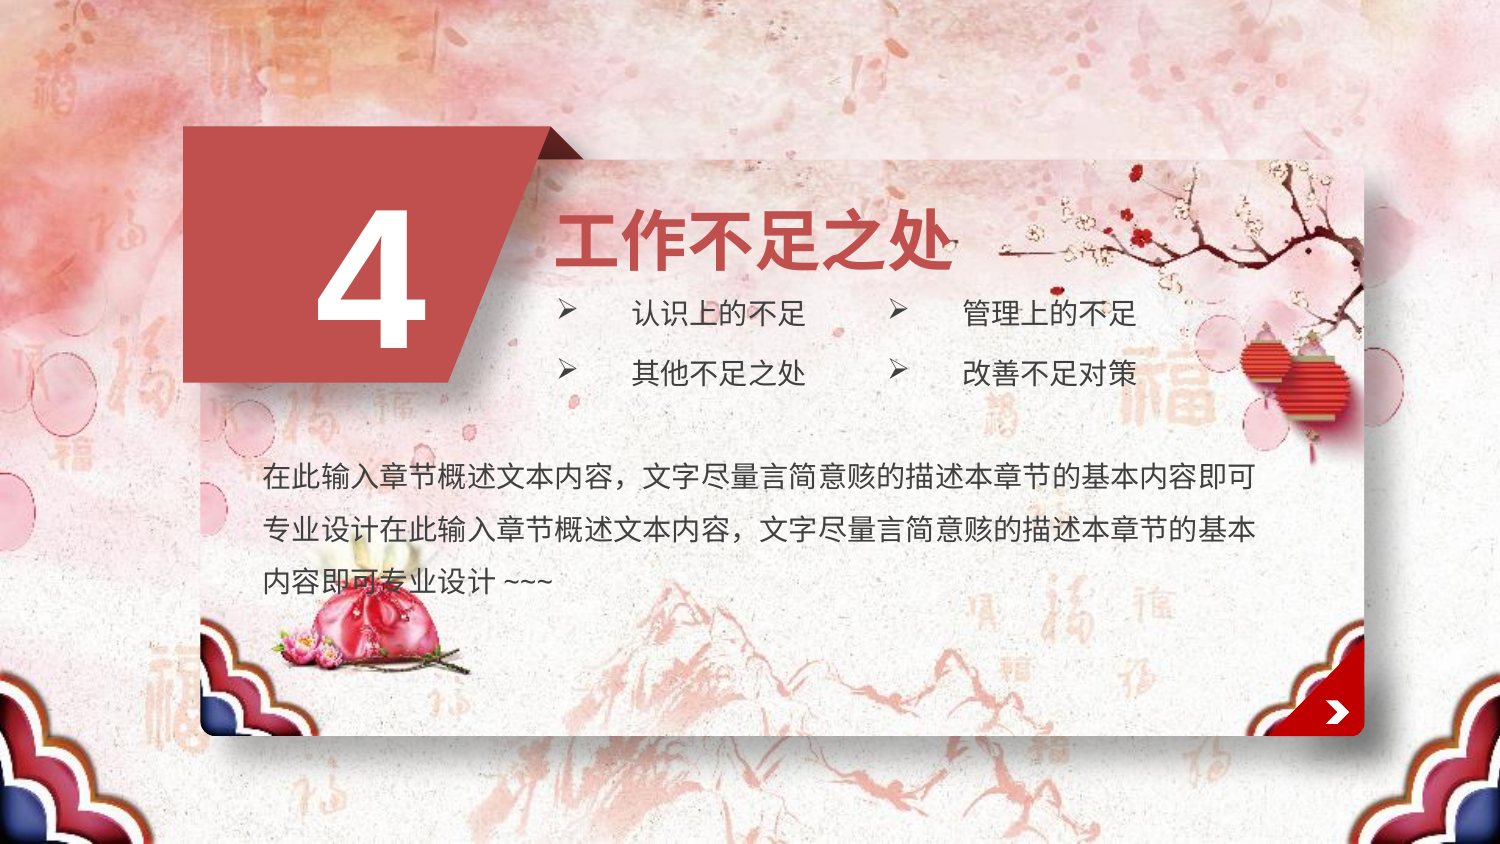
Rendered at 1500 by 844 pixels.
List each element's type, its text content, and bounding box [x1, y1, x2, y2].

text_box 其他不足之处 [541, 347, 822, 398]
text_box [183, 126, 551, 383]
text_box 管理上的不足 [872, 287, 1153, 338]
picture [0, 0, 1500, 844]
text_box 在此输入章节概述文本内容，文字尽量言简意赅的描述本章节的基本内容即可专业设计在此输入章节概述文本内容，文字尽量言简意赅的描述本章节的基本内容即可专业设计~~~ [247, 433, 1281, 606]
text_box 认识上的不足 [541, 287, 822, 338]
text_box [1323, 698, 1352, 727]
text_box [549, 126, 559, 134]
text_box 工作不足之处 [539, 191, 970, 287]
text_box [1268, 638, 1365, 737]
text_box [200, 159, 1365, 737]
text_box 改善不足对策 [872, 347, 1153, 398]
text_box 4 [301, 140, 442, 396]
